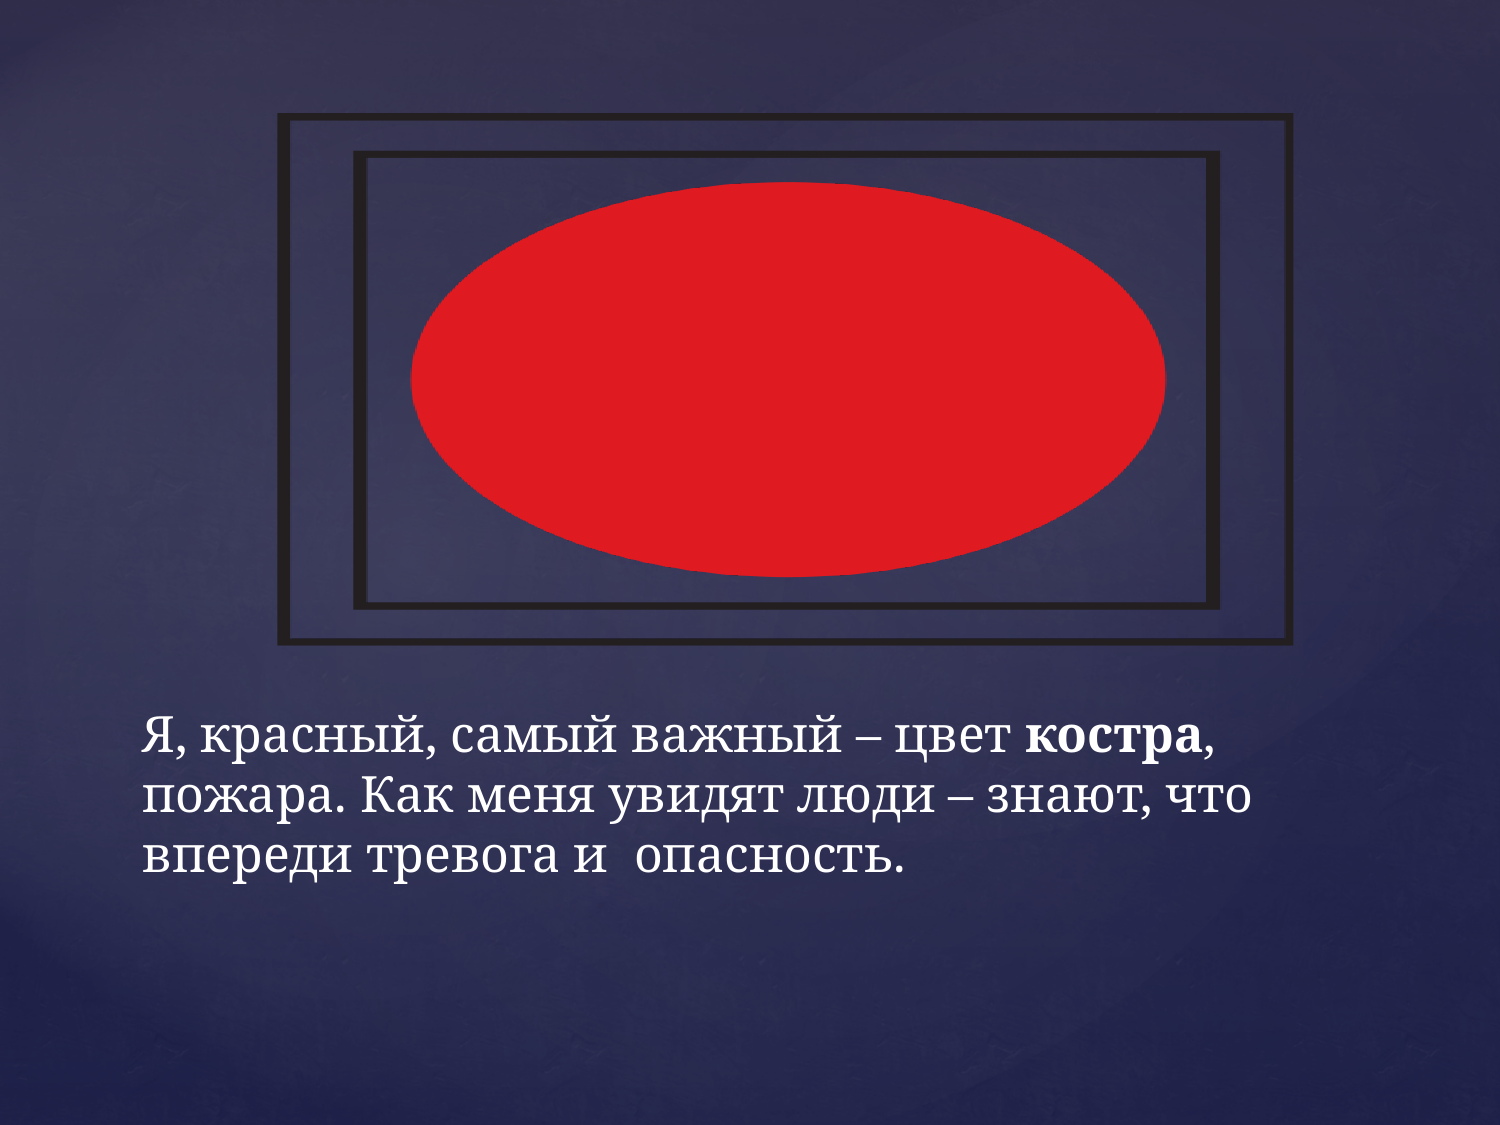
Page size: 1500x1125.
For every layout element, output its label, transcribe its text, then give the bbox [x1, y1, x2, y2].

picture [276, 113, 1294, 646]
title Я, красный, самый важный – цвет костра, пожара. Как меня увидят люди – знают, что впереди тревога и опасность. [127, 692, 1365, 950]
